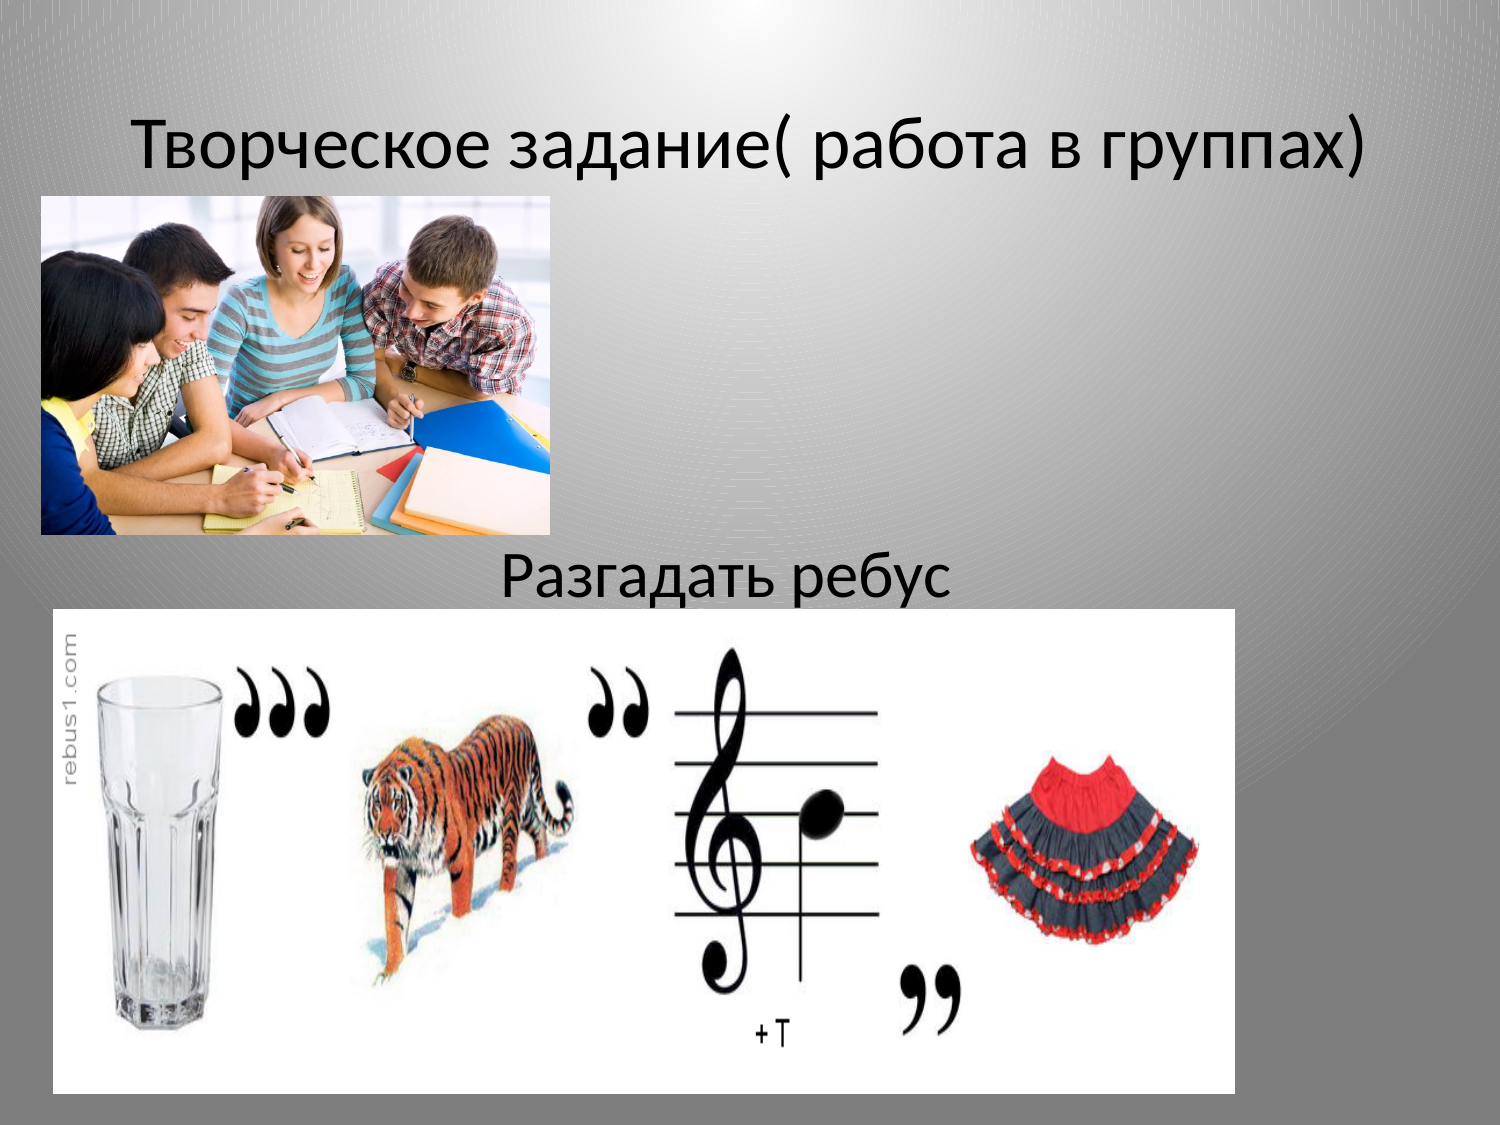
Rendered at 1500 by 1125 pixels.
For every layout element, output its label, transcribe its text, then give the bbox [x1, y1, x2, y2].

list Разгадать ребус [64, 243, 1415, 934]
picture [52, 609, 1235, 1095]
title Творческое задание( работа в группах) [75, 45, 1425, 233]
picture [41, 195, 550, 535]
